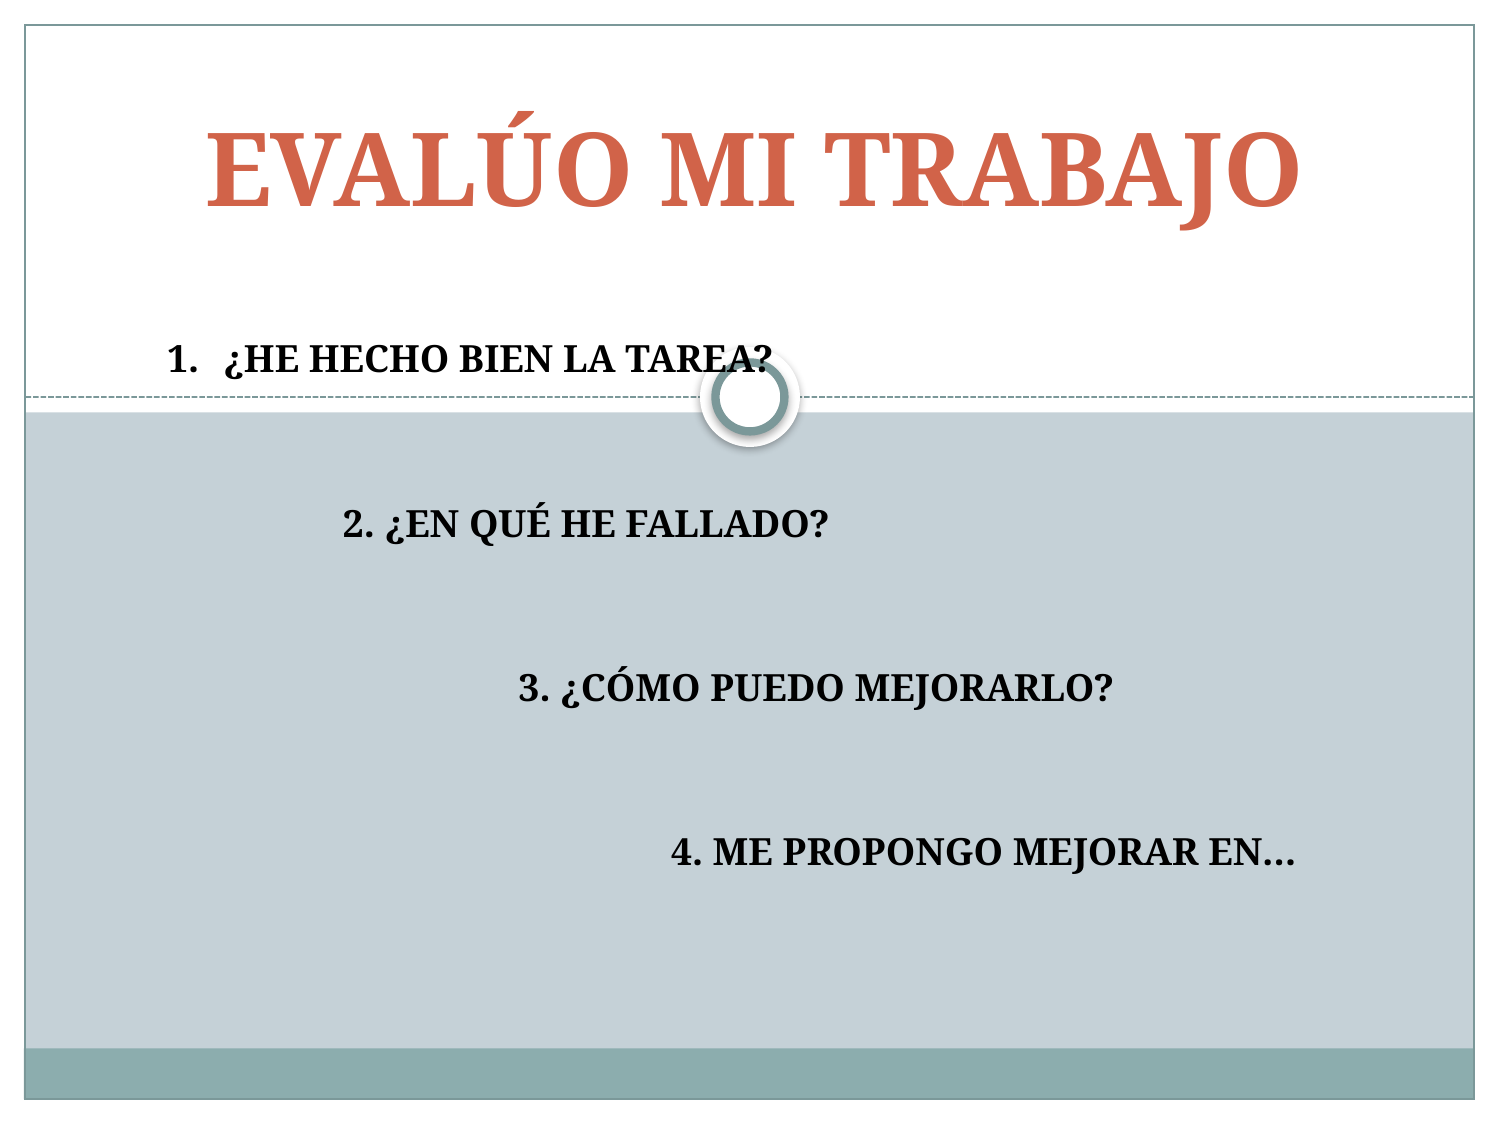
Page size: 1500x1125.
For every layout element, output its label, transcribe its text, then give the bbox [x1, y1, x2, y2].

title EVALÚO MI TRABAJO [117, 58, 1393, 235]
text_box 3. ¿CÓMO PUEDO MEJORARLO? [503, 656, 1301, 716]
text_box 4. ME PROPONGO MEJORAR EN… [656, 820, 1430, 880]
text_box 2. ¿EN QUÉ HE FALLADO? [328, 492, 1067, 552]
text_box ¿HE HECHO BIEN LA TAREA? [152, 328, 985, 388]
